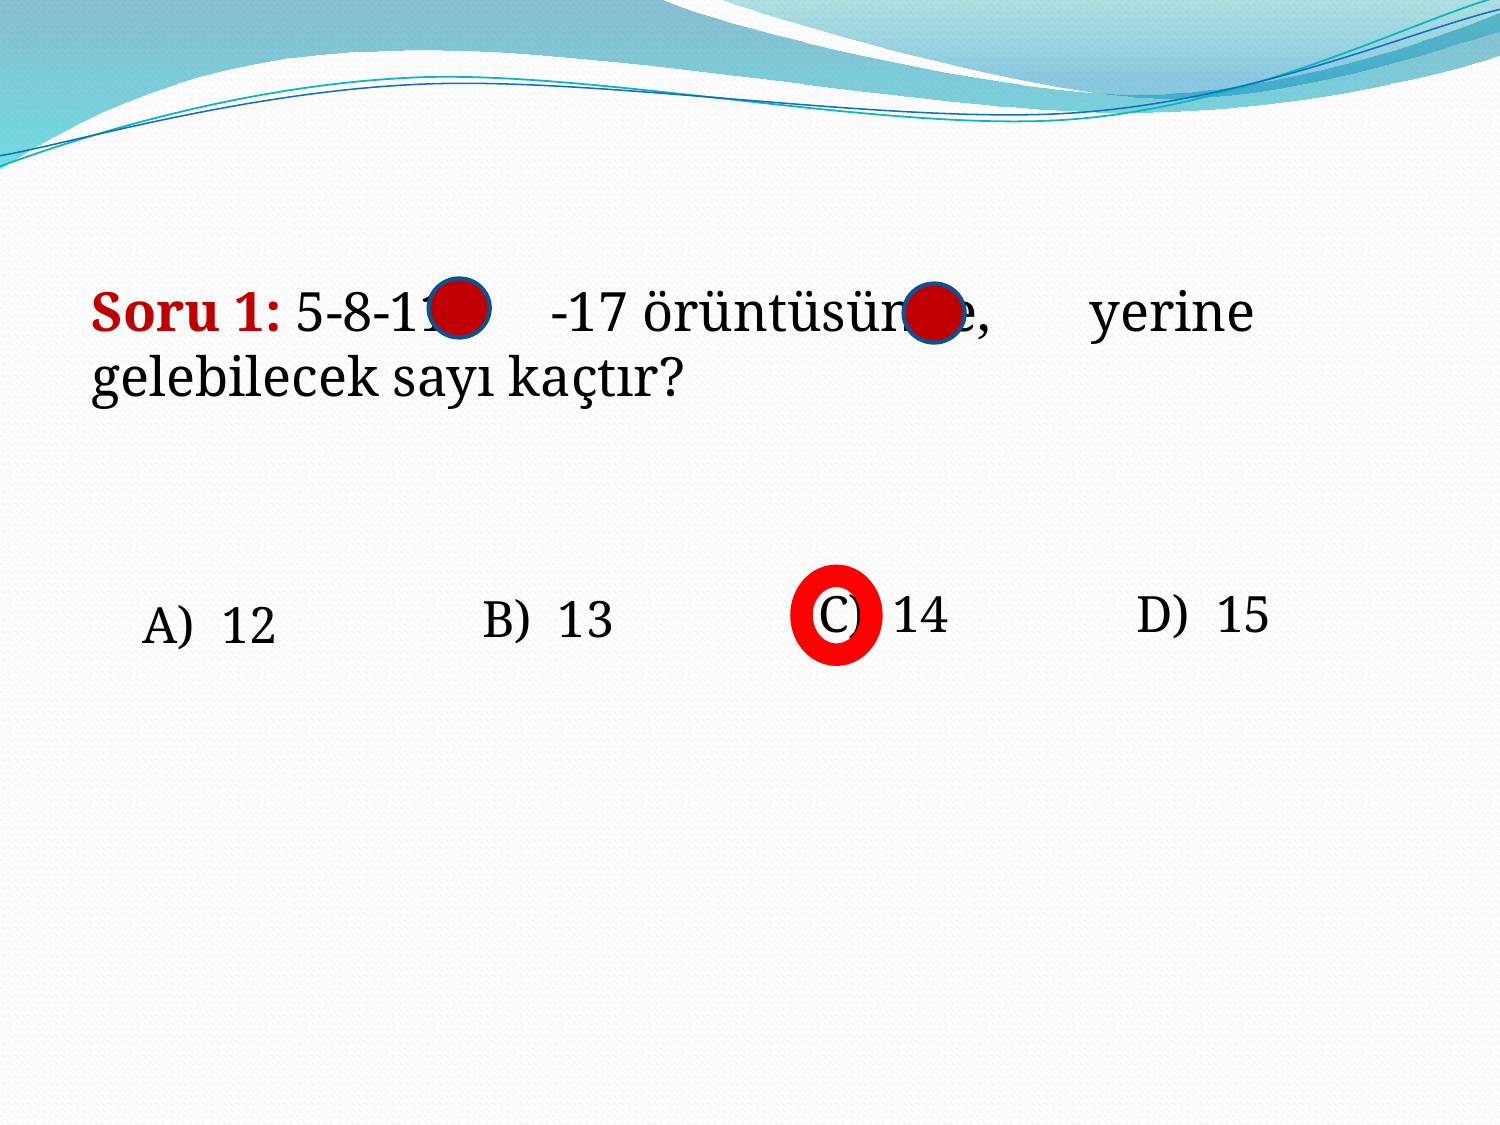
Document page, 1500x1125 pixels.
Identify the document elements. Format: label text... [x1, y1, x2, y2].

text_box C) 14 [813, 588, 860, 643]
list Soru 1: 5-8-11- -17 örüntüsünde, yerine gelebilecek sayı kaçtır? [76, 270, 1427, 444]
text_box C) 14 [866, 575, 964, 650]
text_box [426, 276, 492, 340]
text_box A) 12 [127, 586, 292, 661]
text_box [790, 564, 883, 666]
text_box D) 15 [1121, 574, 1287, 650]
text_box B) 13 [467, 580, 629, 656]
text_box [901, 281, 967, 345]
